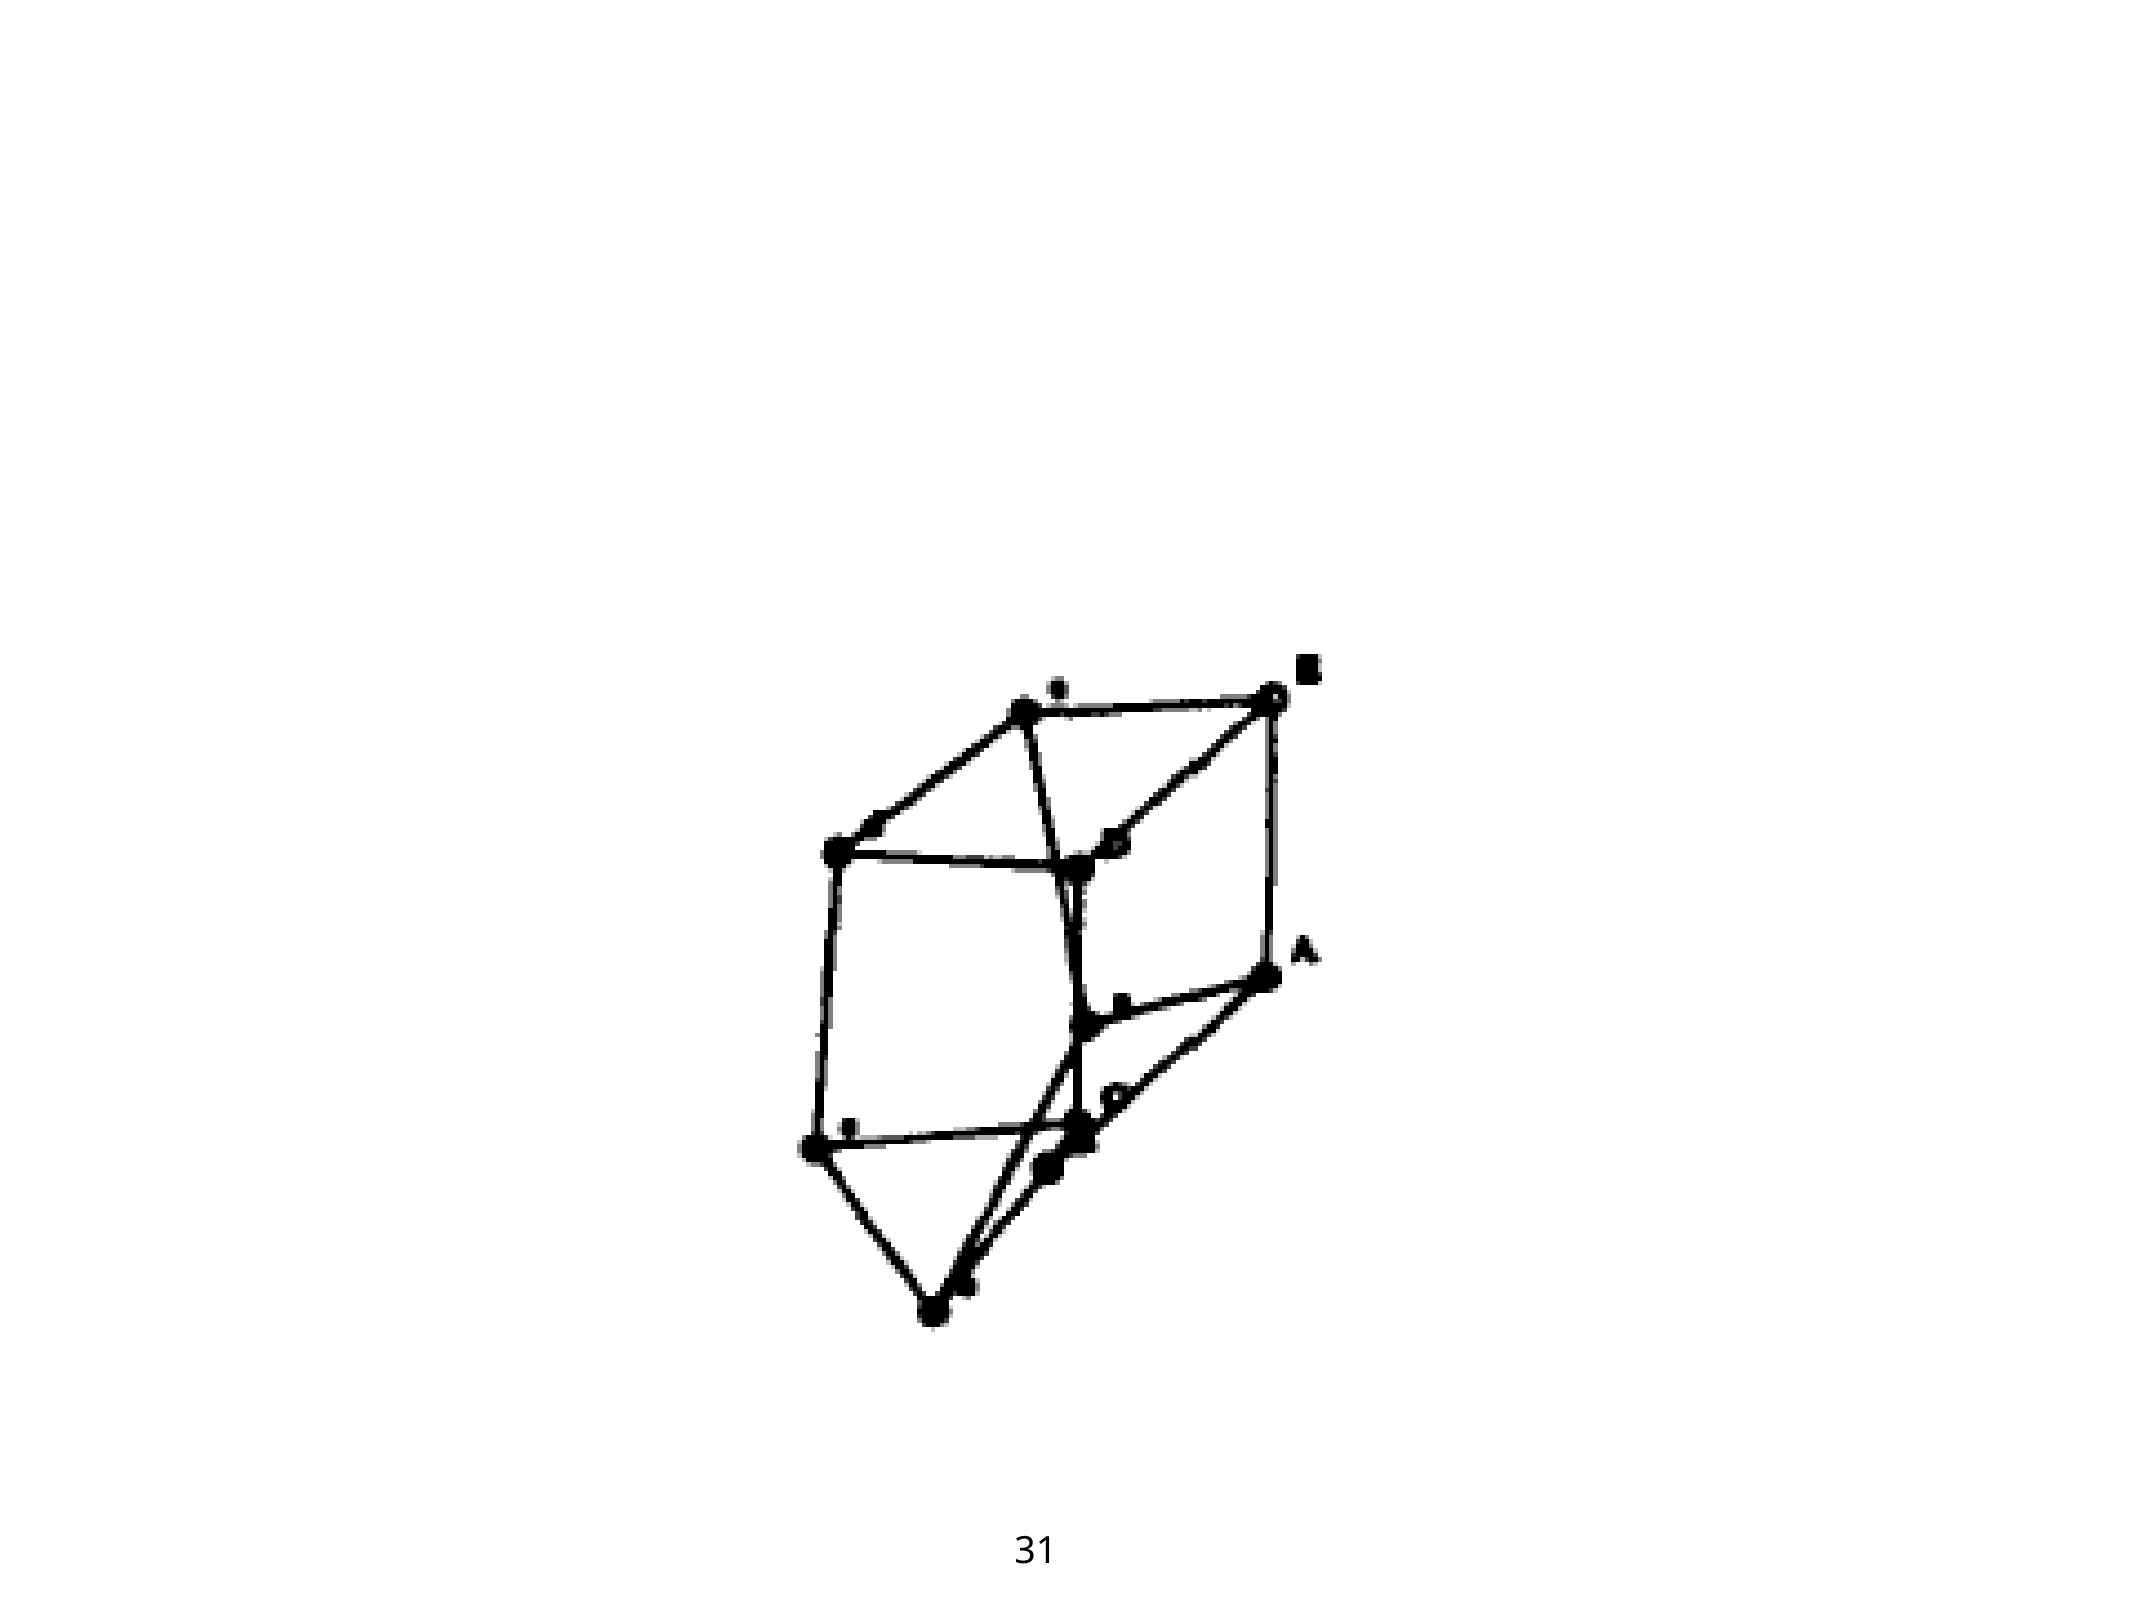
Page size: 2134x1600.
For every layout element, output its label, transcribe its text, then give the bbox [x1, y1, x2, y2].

picture [779, 619, 1354, 1341]
slide_number 31 [1004, 1517, 1067, 1581]
